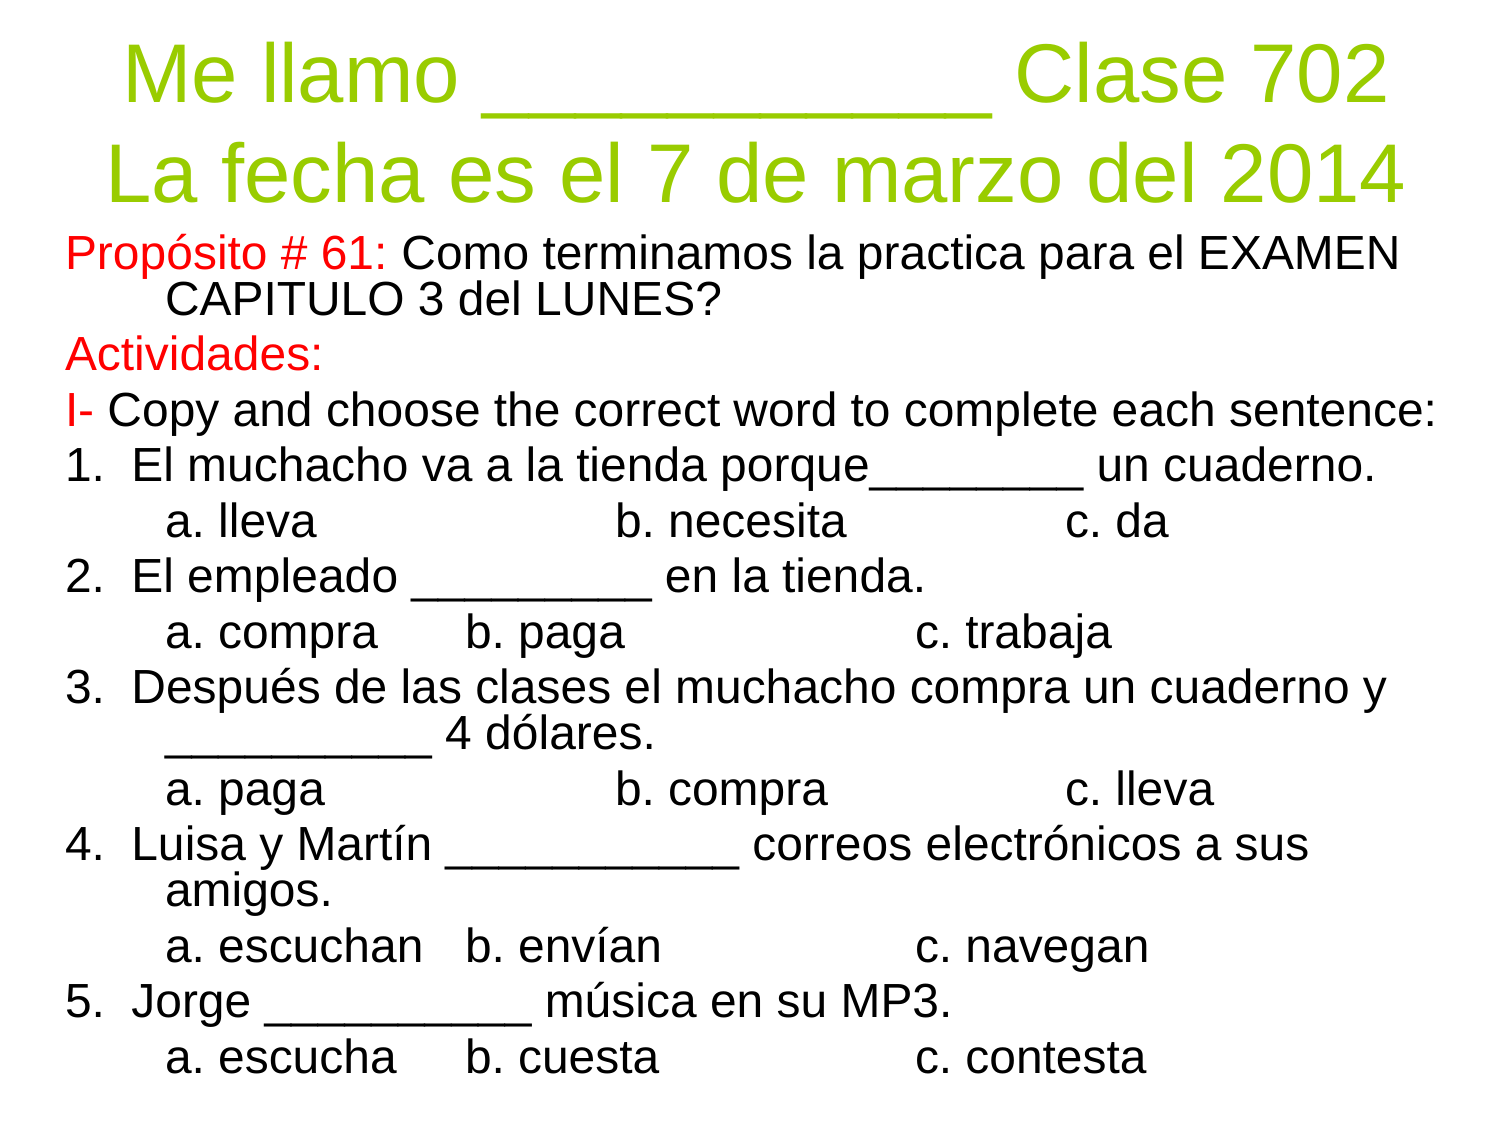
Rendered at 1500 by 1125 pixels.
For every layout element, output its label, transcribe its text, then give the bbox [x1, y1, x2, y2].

title Me llamo ___________ Clase 702 La fecha es el 7 de marzo del 2014 [62, 24, 1450, 213]
list Propósito # 61: Como terminamos la practica para el EXAMEN CAPITULO 3 del LUNES? Actividades: I- Copy and choose the correct word to complete each sentence: 1. El muchacho va a la tienda porque________ un cuaderno. a. lleva b. necesita c. da 2. El empleado _________ en la tienda. a. compra b. paga c. trabaja 3. Después de las clases el muchacho compra un cuaderno y __________ 4 dólares. a. paga b. compra c. lleva 4. Luisa y Martín ___________ correos electrónicos a sus amigos. a. escuchan b. envían c. navegan 5. Jorge __________ música en su MP3. a. escucha b. cuesta c. contesta [50, 224, 1463, 1088]
